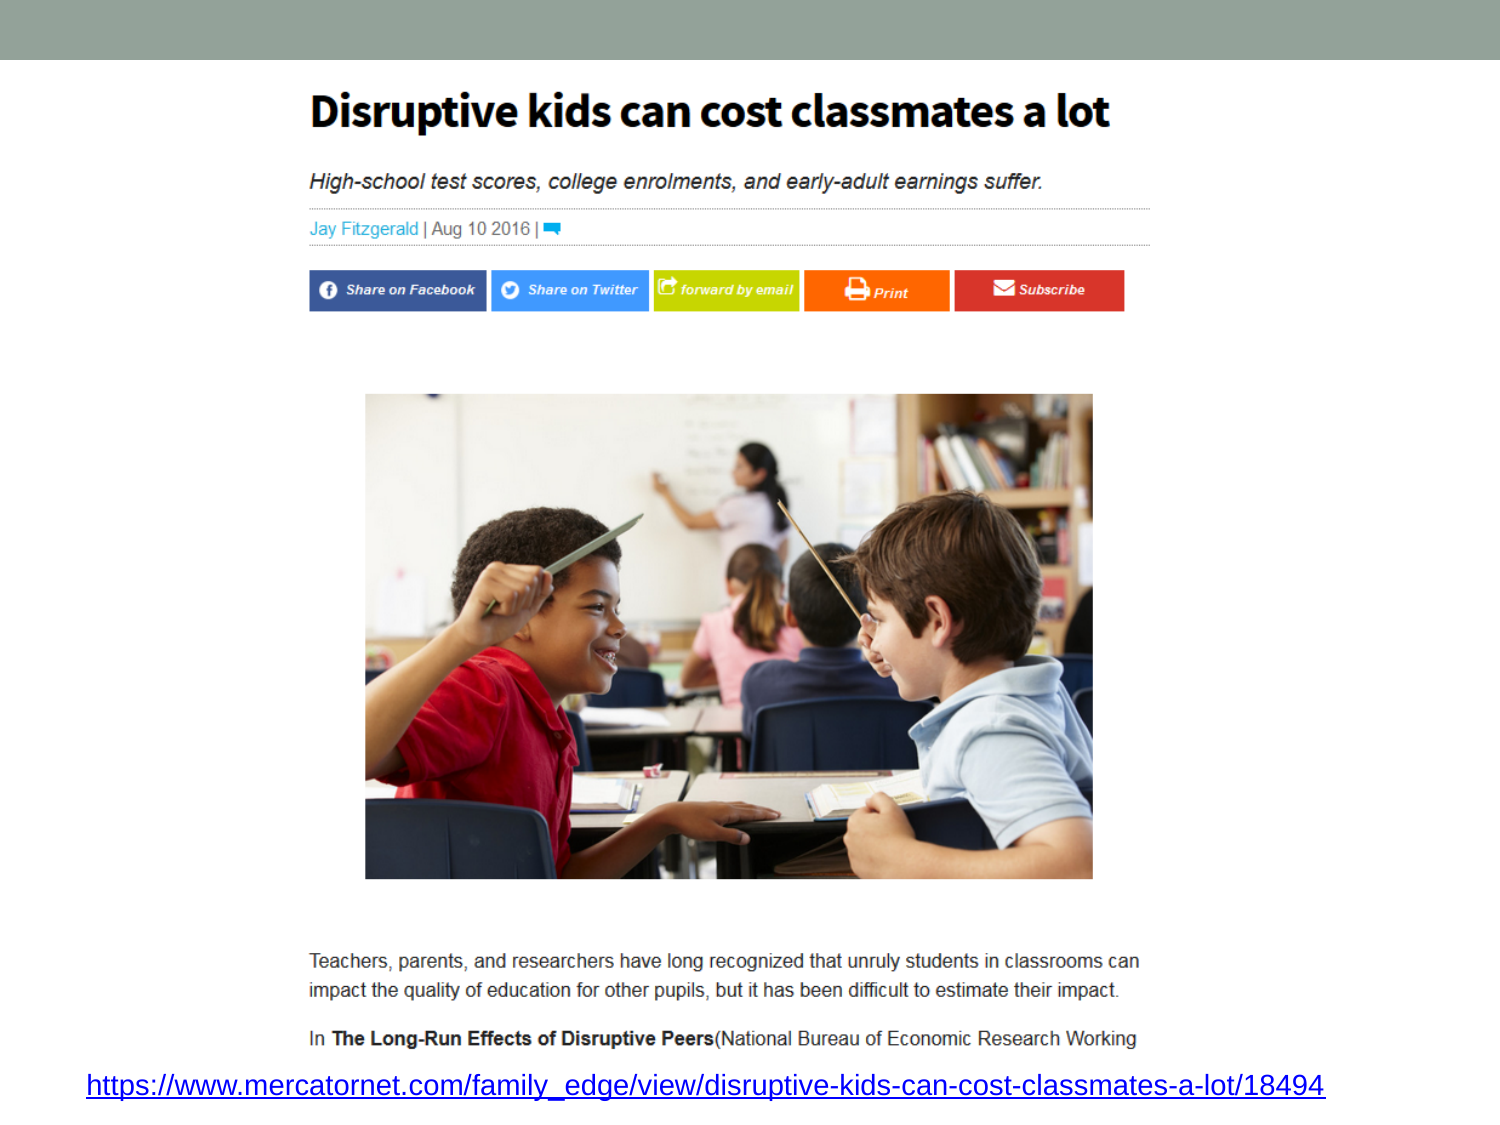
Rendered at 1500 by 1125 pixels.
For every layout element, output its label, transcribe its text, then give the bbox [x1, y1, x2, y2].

picture [288, 81, 1173, 1061]
text_box https://www.mercatornet.com/family_edge/view/disruptive-kids-can-cost-classmates-a-lot/18494 [71, 1058, 1466, 1109]
